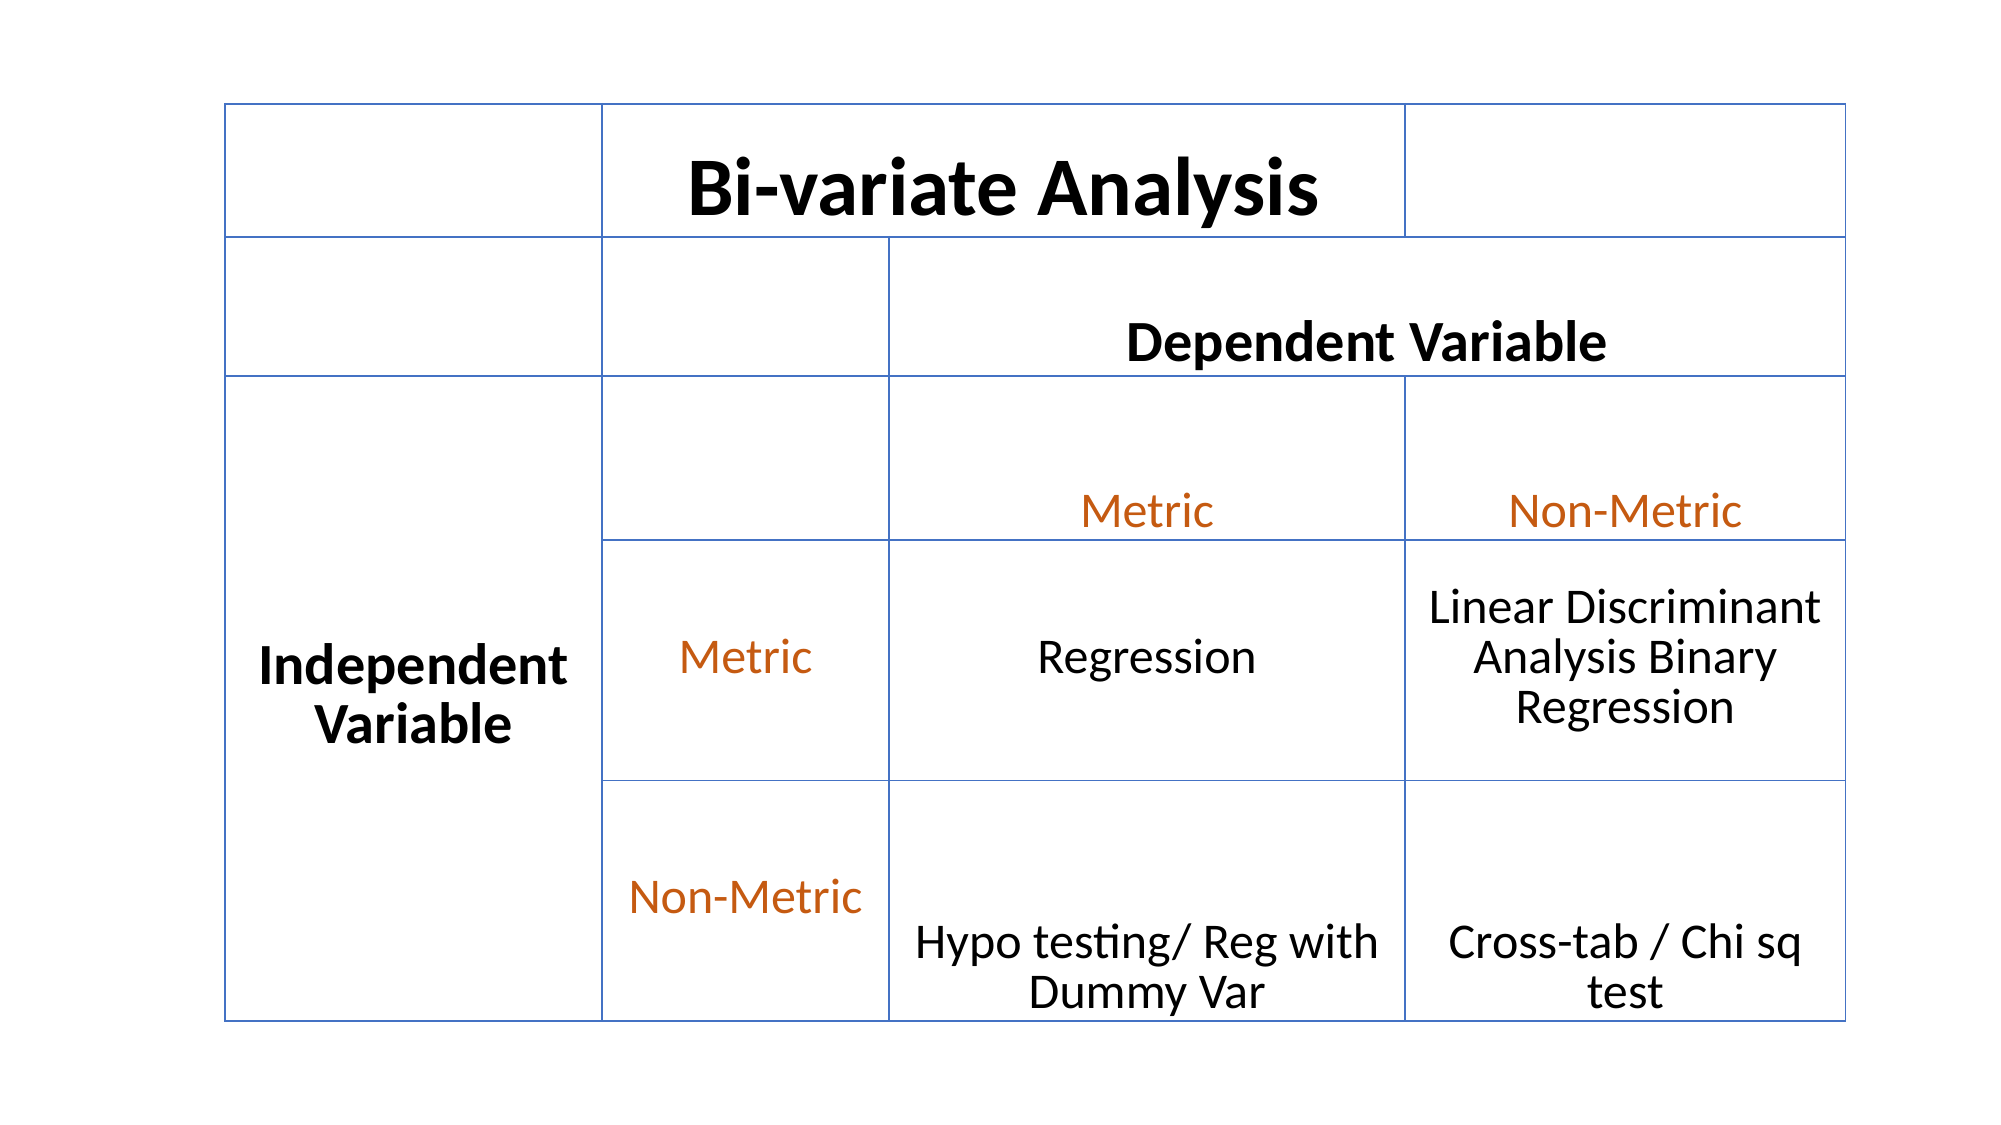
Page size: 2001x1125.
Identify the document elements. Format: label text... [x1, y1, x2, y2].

table_cell Metric [890, 377, 1404, 539]
table_cell Dependent Variable [890, 238, 1845, 375]
table_cell Independent Variable [226, 377, 601, 1020]
table_cell Linear Discriminant Analysis Binary Regression [1406, 541, 1845, 780]
table_cell Hypo testing/ Reg with Dummy Var [890, 781, 1404, 1020]
table_header Bi-variate Analysis [603, 105, 1404, 236]
table_cell Regression [890, 541, 1404, 780]
table_cell Metric [603, 541, 888, 780]
table_cell Cross-tab / Chi sq test [1406, 781, 1845, 1020]
table_cell Non-Metric [603, 781, 888, 1020]
table_cell [603, 377, 888, 539]
table_header [226, 105, 601, 236]
table_cell [226, 238, 601, 375]
table_header [1406, 105, 1845, 236]
table_cell [603, 238, 888, 375]
table_cell Non-Metric [1406, 377, 1845, 539]
